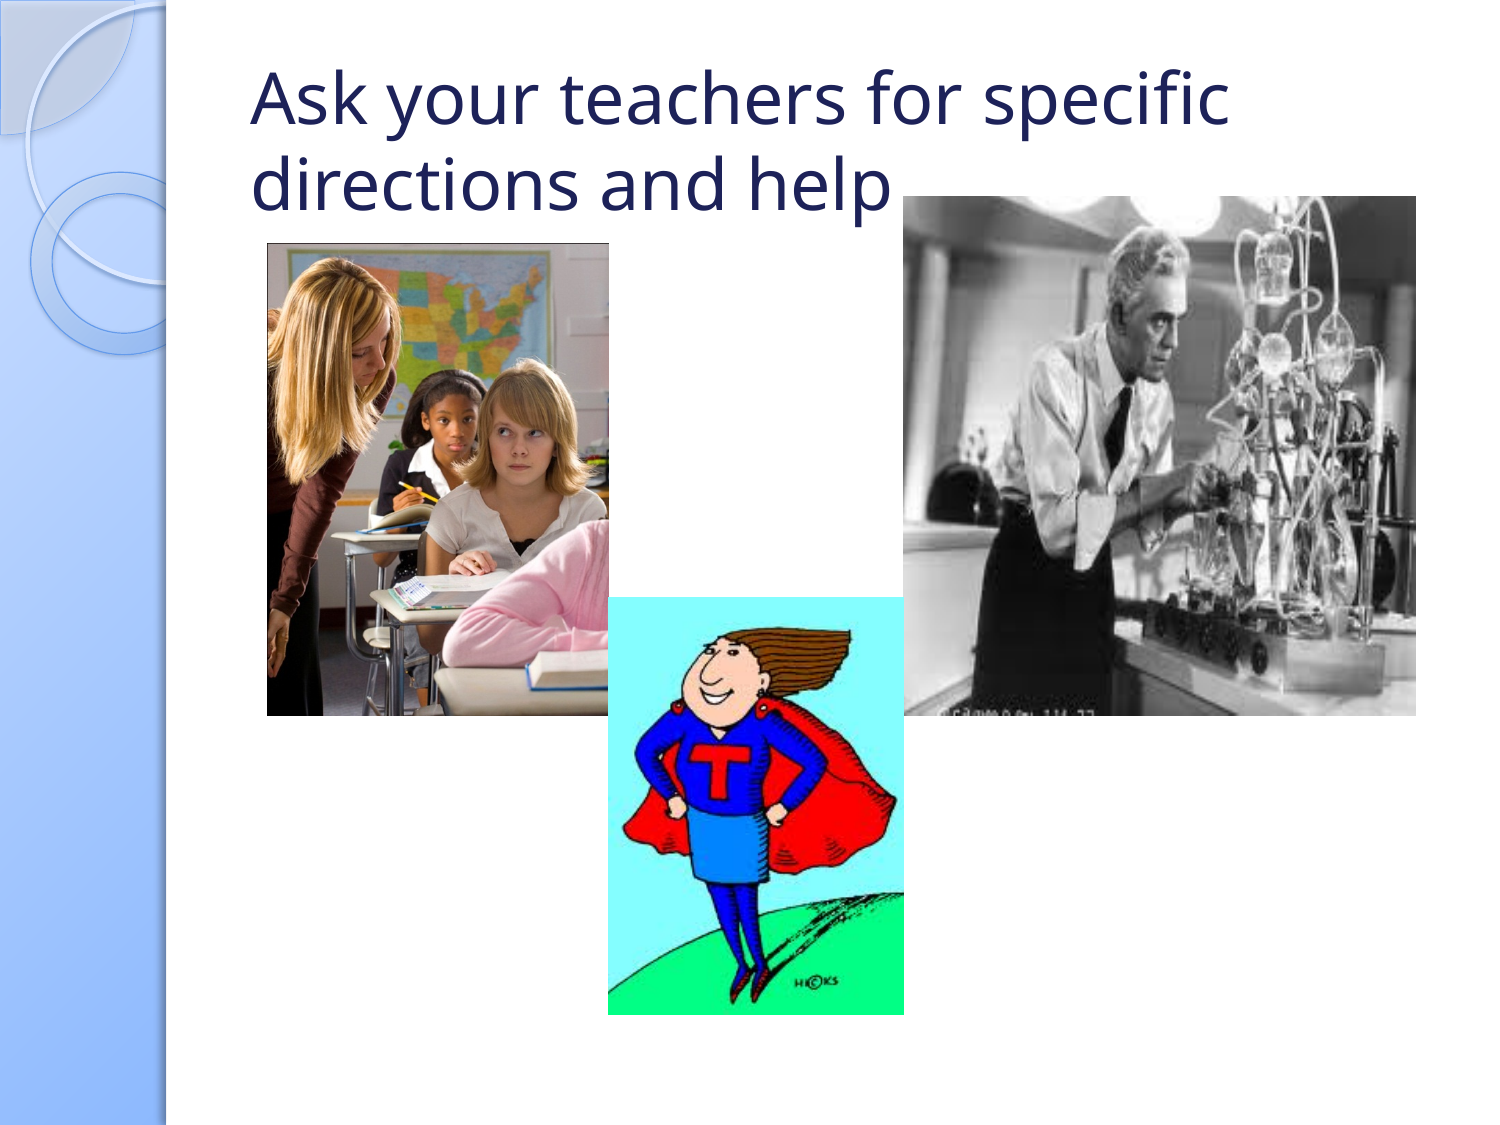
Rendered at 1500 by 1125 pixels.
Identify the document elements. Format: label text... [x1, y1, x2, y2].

picture [267, 243, 905, 1016]
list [903, 196, 1416, 717]
title Ask your teachers for specific directions and help [235, 45, 1466, 233]
